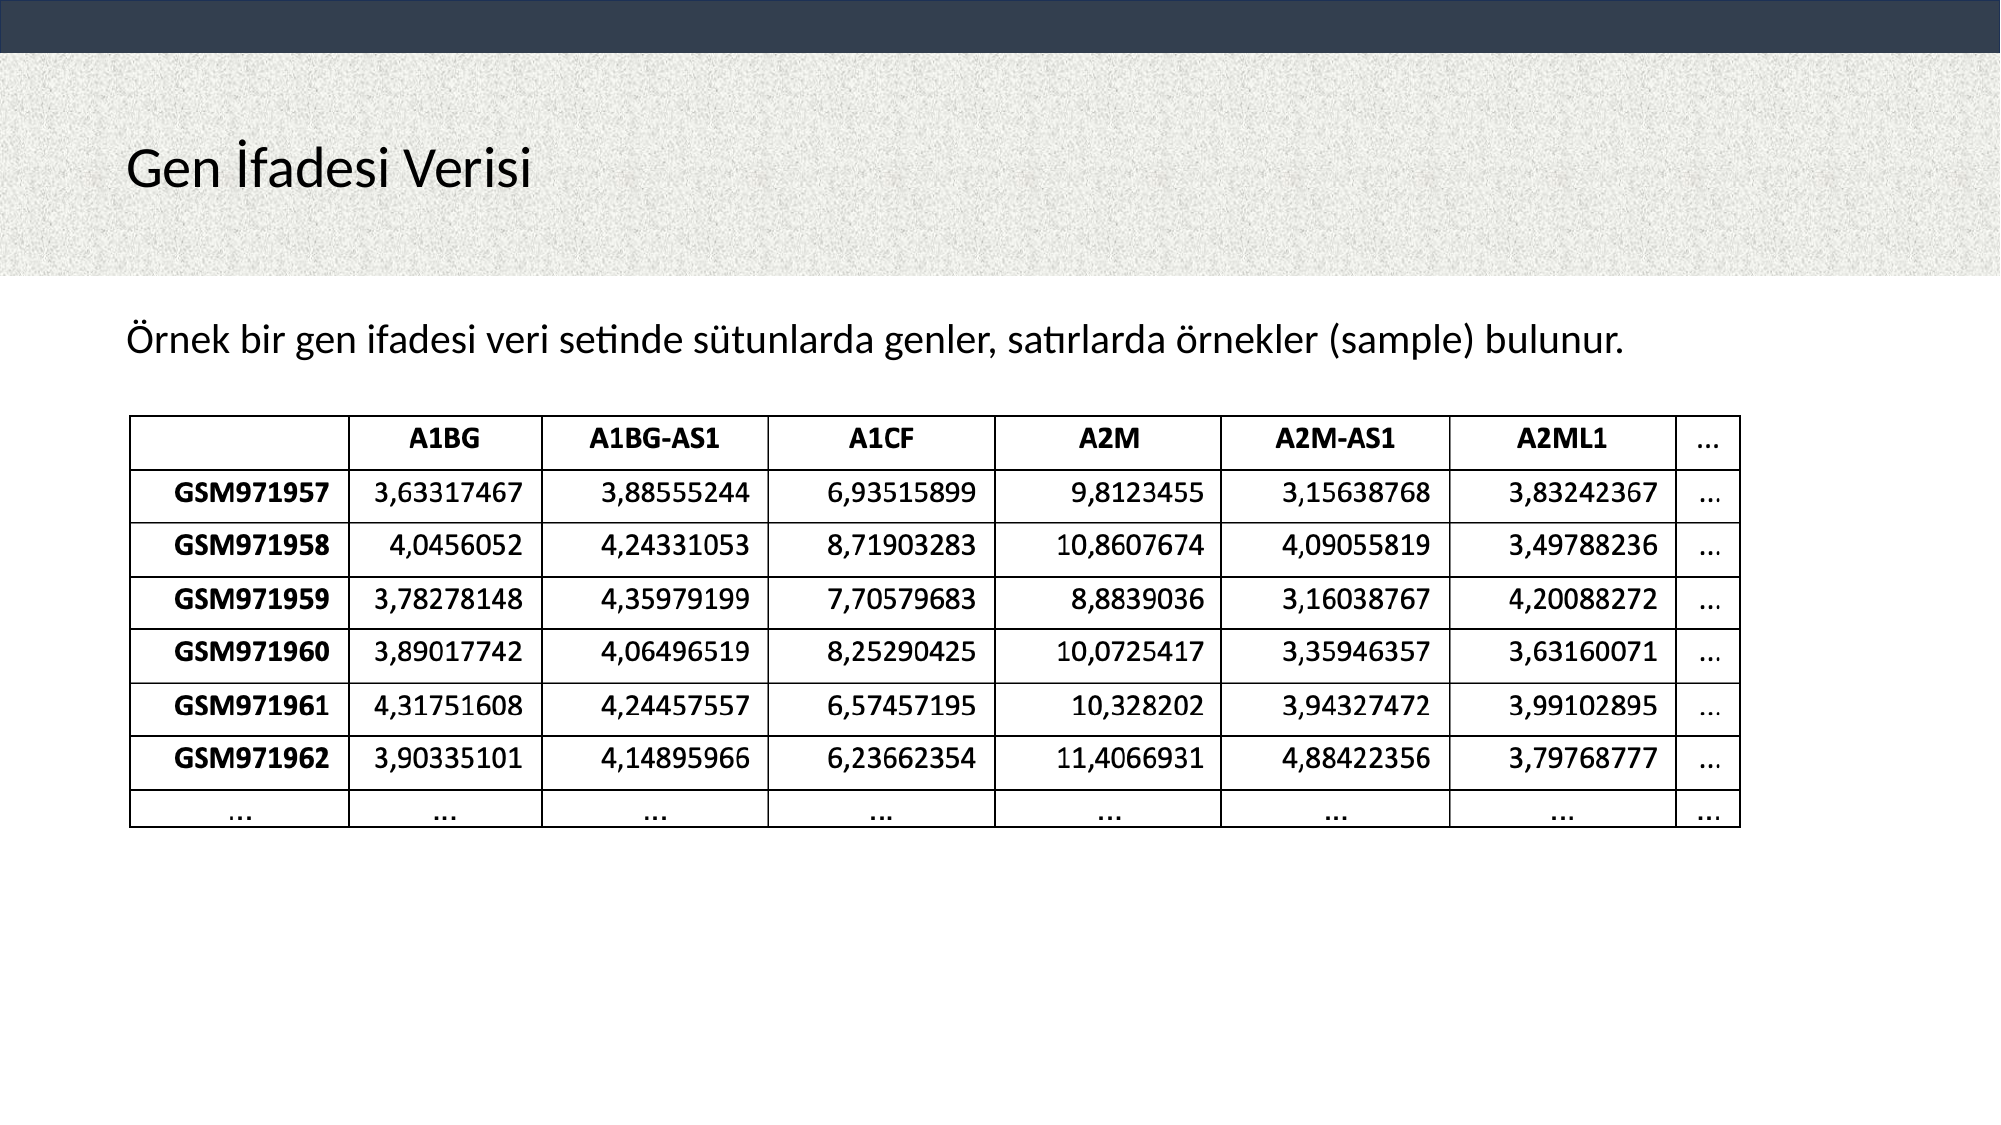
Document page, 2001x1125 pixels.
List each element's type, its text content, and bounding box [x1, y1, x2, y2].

text_box [0, 53, 2000, 277]
picture [113, 396, 1778, 842]
text_box Gen İfadesi Verisi [111, 122, 1486, 207]
text_box [0, 0, 2000, 53]
list Örnek bir gen ifadesi veri setinde sütunlarda genler, satırlarda örnekler (sample) bulunur. [111, 309, 1837, 1024]
